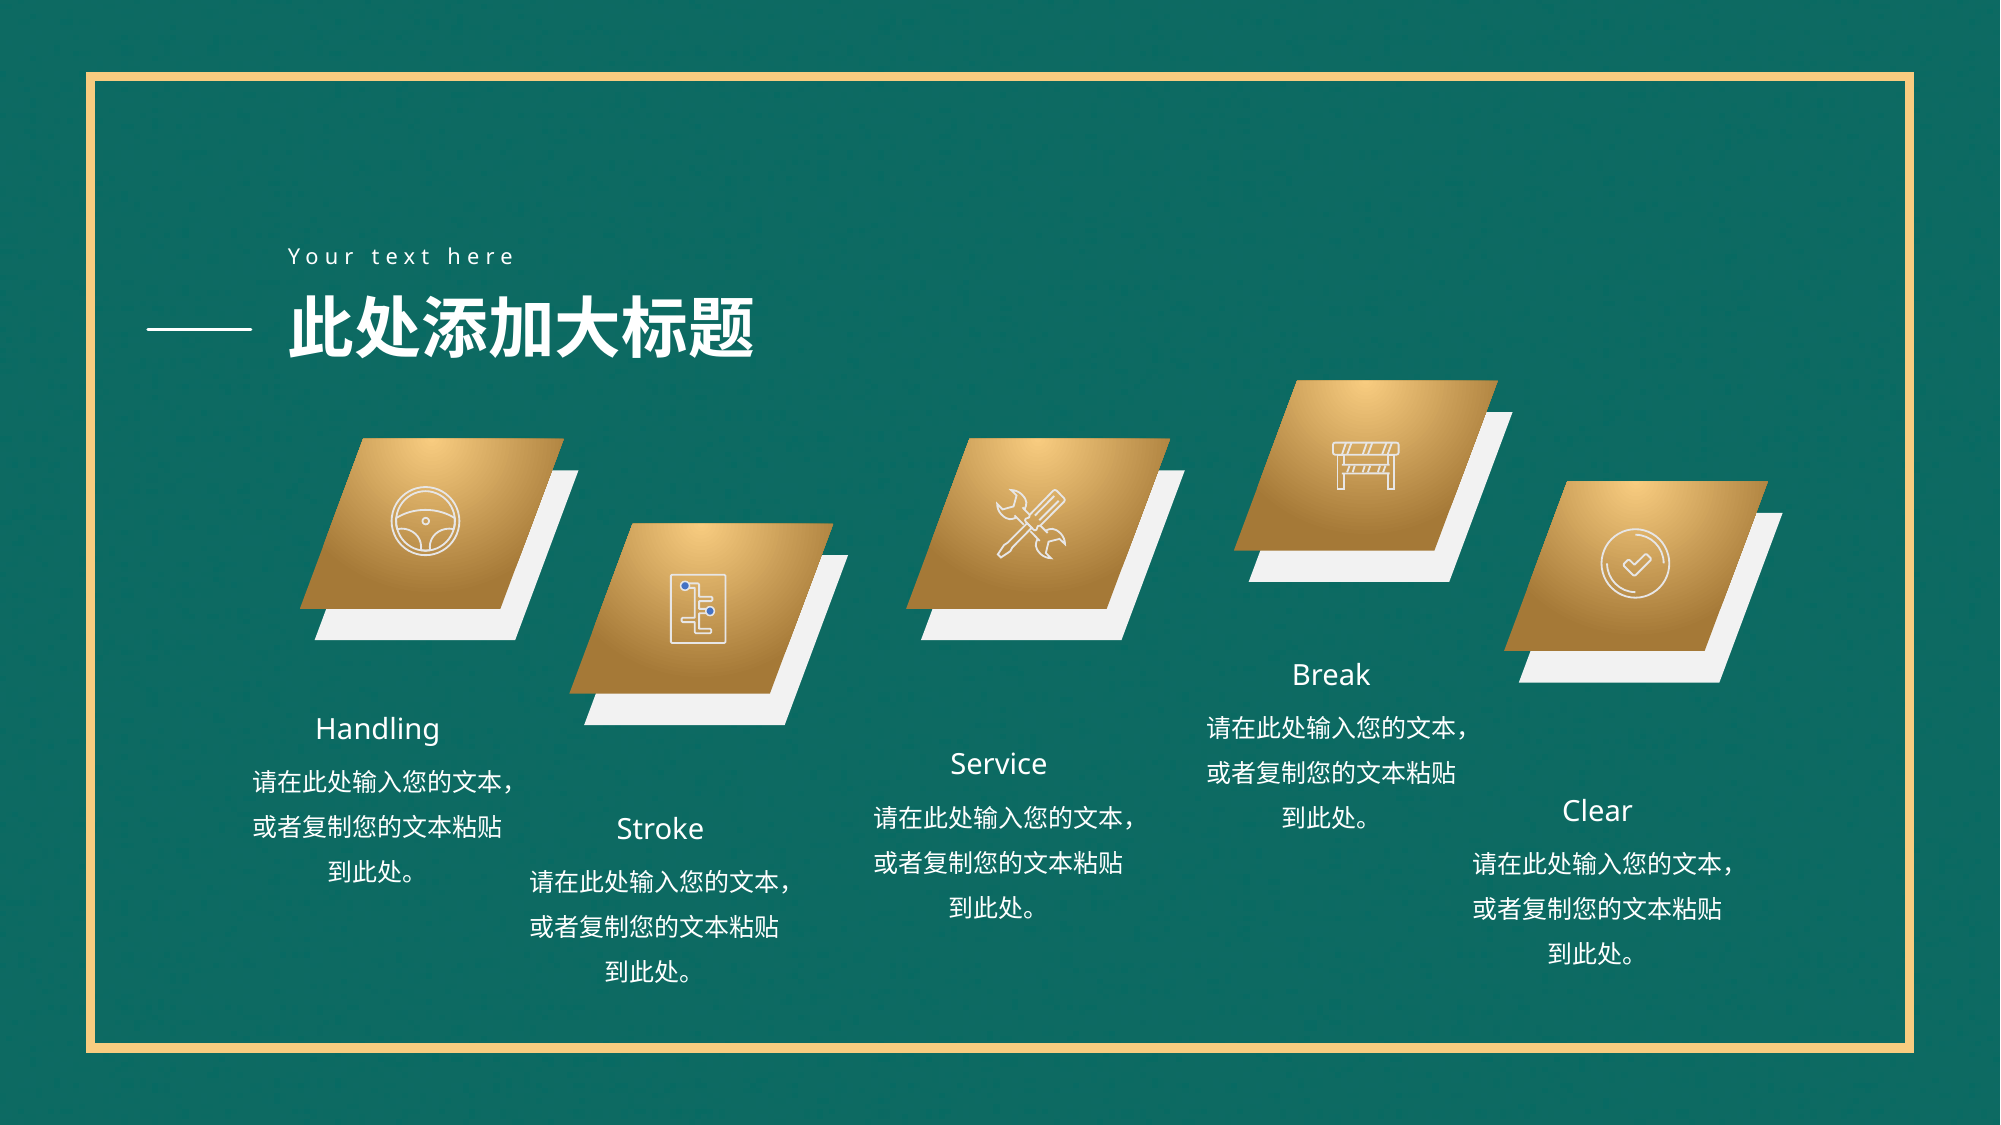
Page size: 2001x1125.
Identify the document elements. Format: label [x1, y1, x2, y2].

text_box [997, 489, 1065, 559]
text_box [670, 574, 726, 643]
text_box [391, 486, 460, 556]
picture [0, 0, 2000, 1125]
text_box [1601, 529, 1670, 598]
text_box [1332, 442, 1399, 489]
